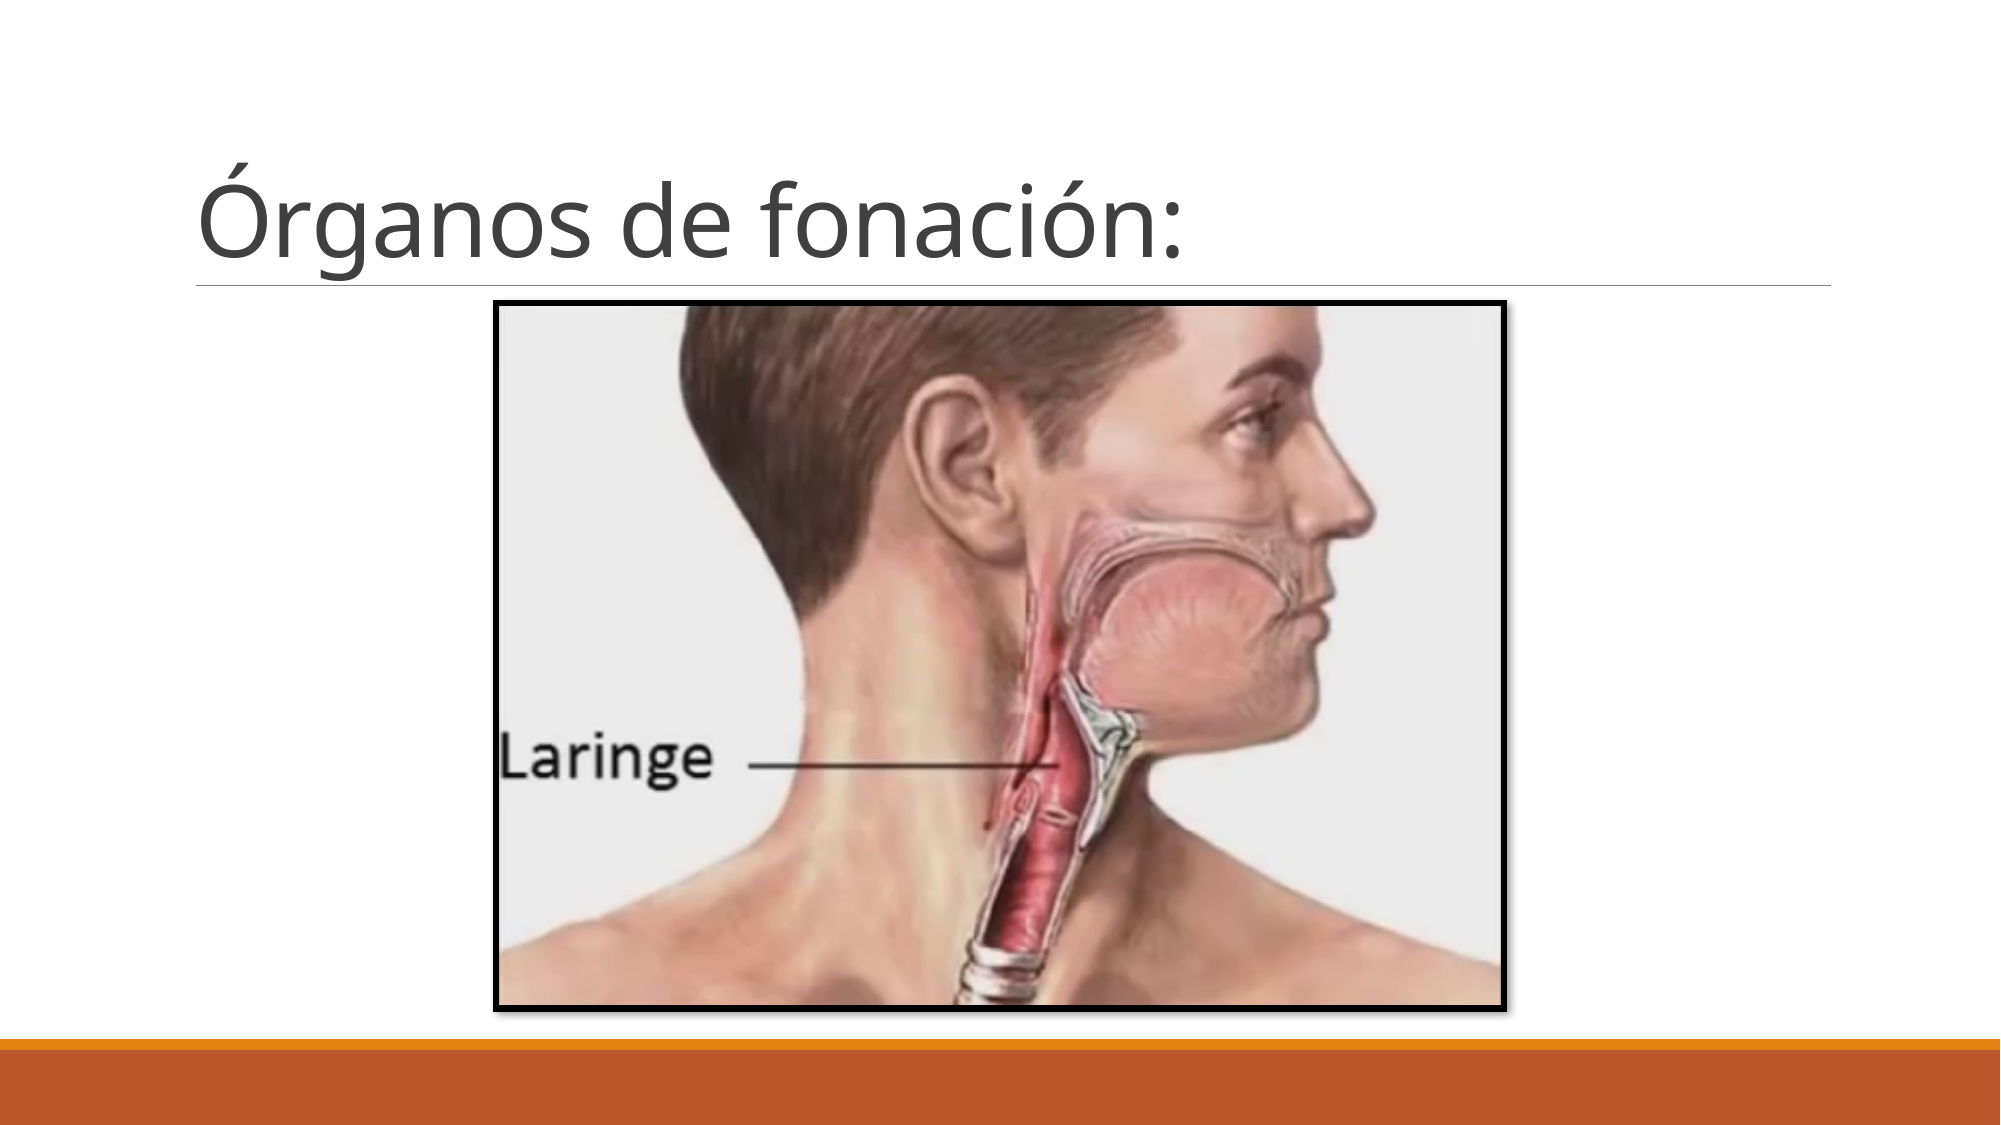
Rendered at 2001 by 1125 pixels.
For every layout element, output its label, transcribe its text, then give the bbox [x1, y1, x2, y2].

title Órganos de fonación: [180, 47, 1830, 285]
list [498, 305, 1502, 1006]
